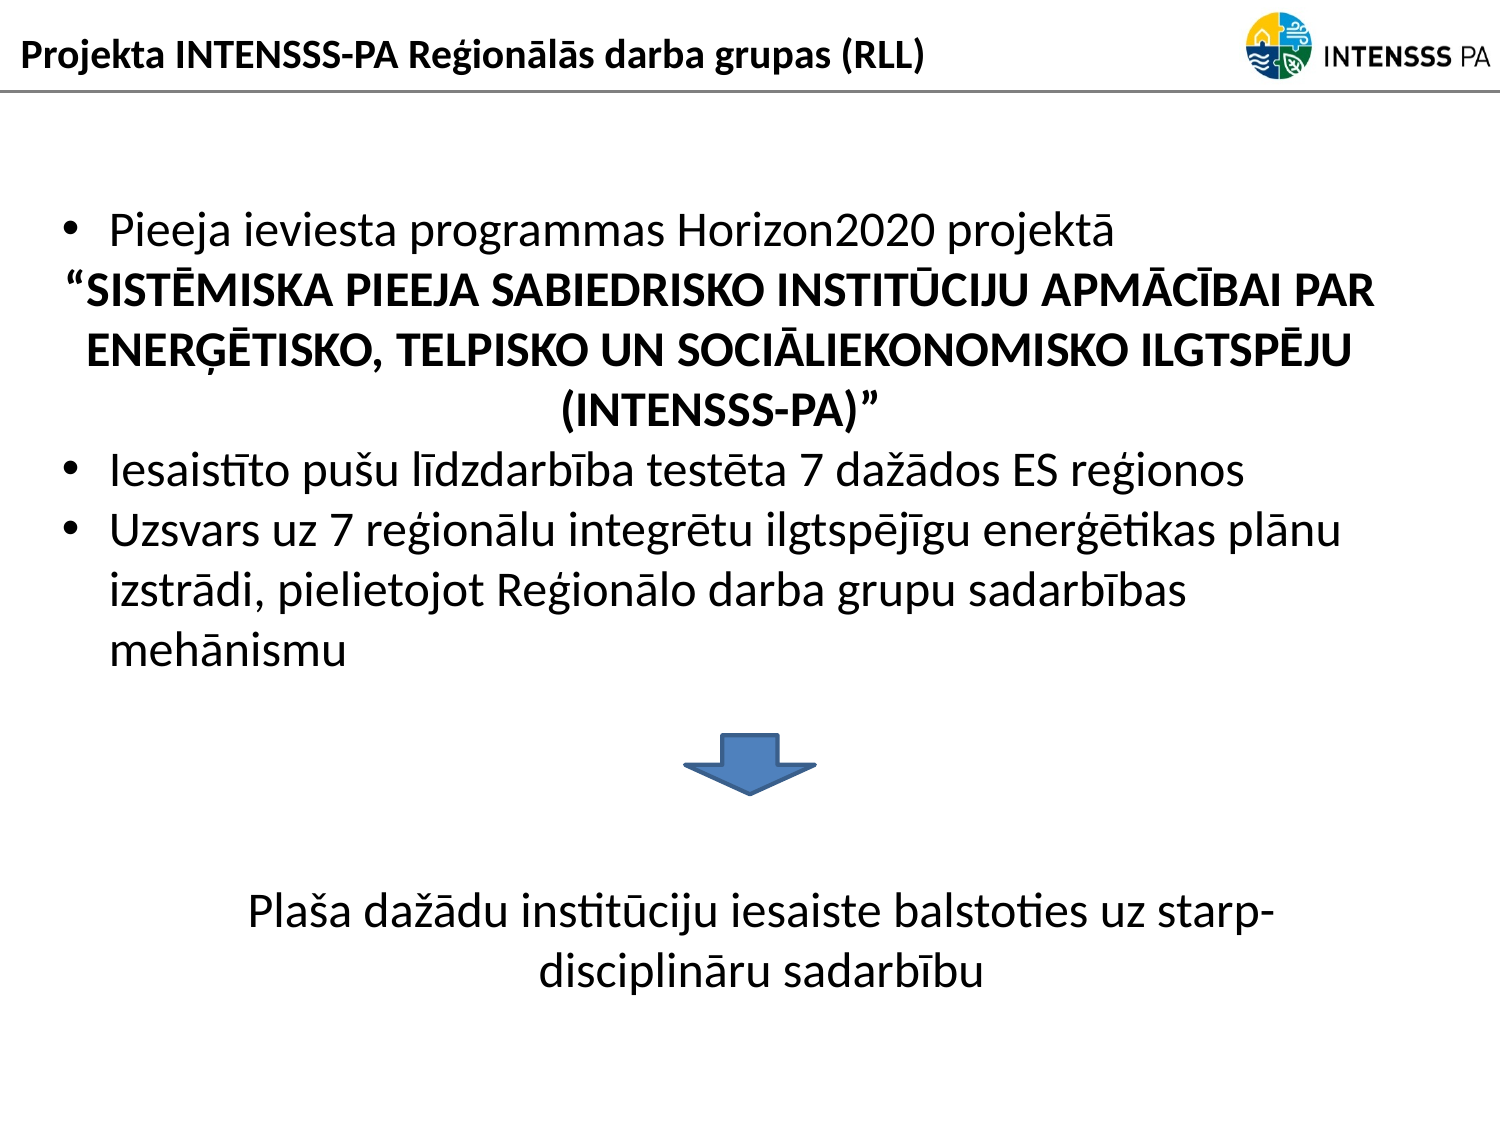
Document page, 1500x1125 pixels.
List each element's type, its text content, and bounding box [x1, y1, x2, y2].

text_box Pieeja ieviesta programmas Horizon2020 projektā “SISTĒMISKA PIEEJA SABIEDRISKO INSTITŪCIJU APMĀCĪBAI PAR ENERĢĒTISKO, TELPISKO UN SOCIĀLIEKONOMISKO ILGTSPĒJU (INTENSSS-PA)” Iesaistīto pušu līdzdarbība testēta 7 dažādos ES reģionos Uzsvars uz 7 reģionālu integrētu ilgtspējīgu enerģētikas plānu izstrādi, pielietojot Reģionālo darba grupu sadarbības mehānismu [47, 189, 1394, 685]
text_box [682, 733, 817, 797]
text_box Projekta INTENSSS-PA Reģionālās darba grupas (RLL) [5, 19, 1010, 84]
text_box Plaša dažādu institūciju iesaiste balstoties uz starp-disciplināru sadarbību [147, 869, 1376, 1005]
picture [1239, 7, 1495, 85]
